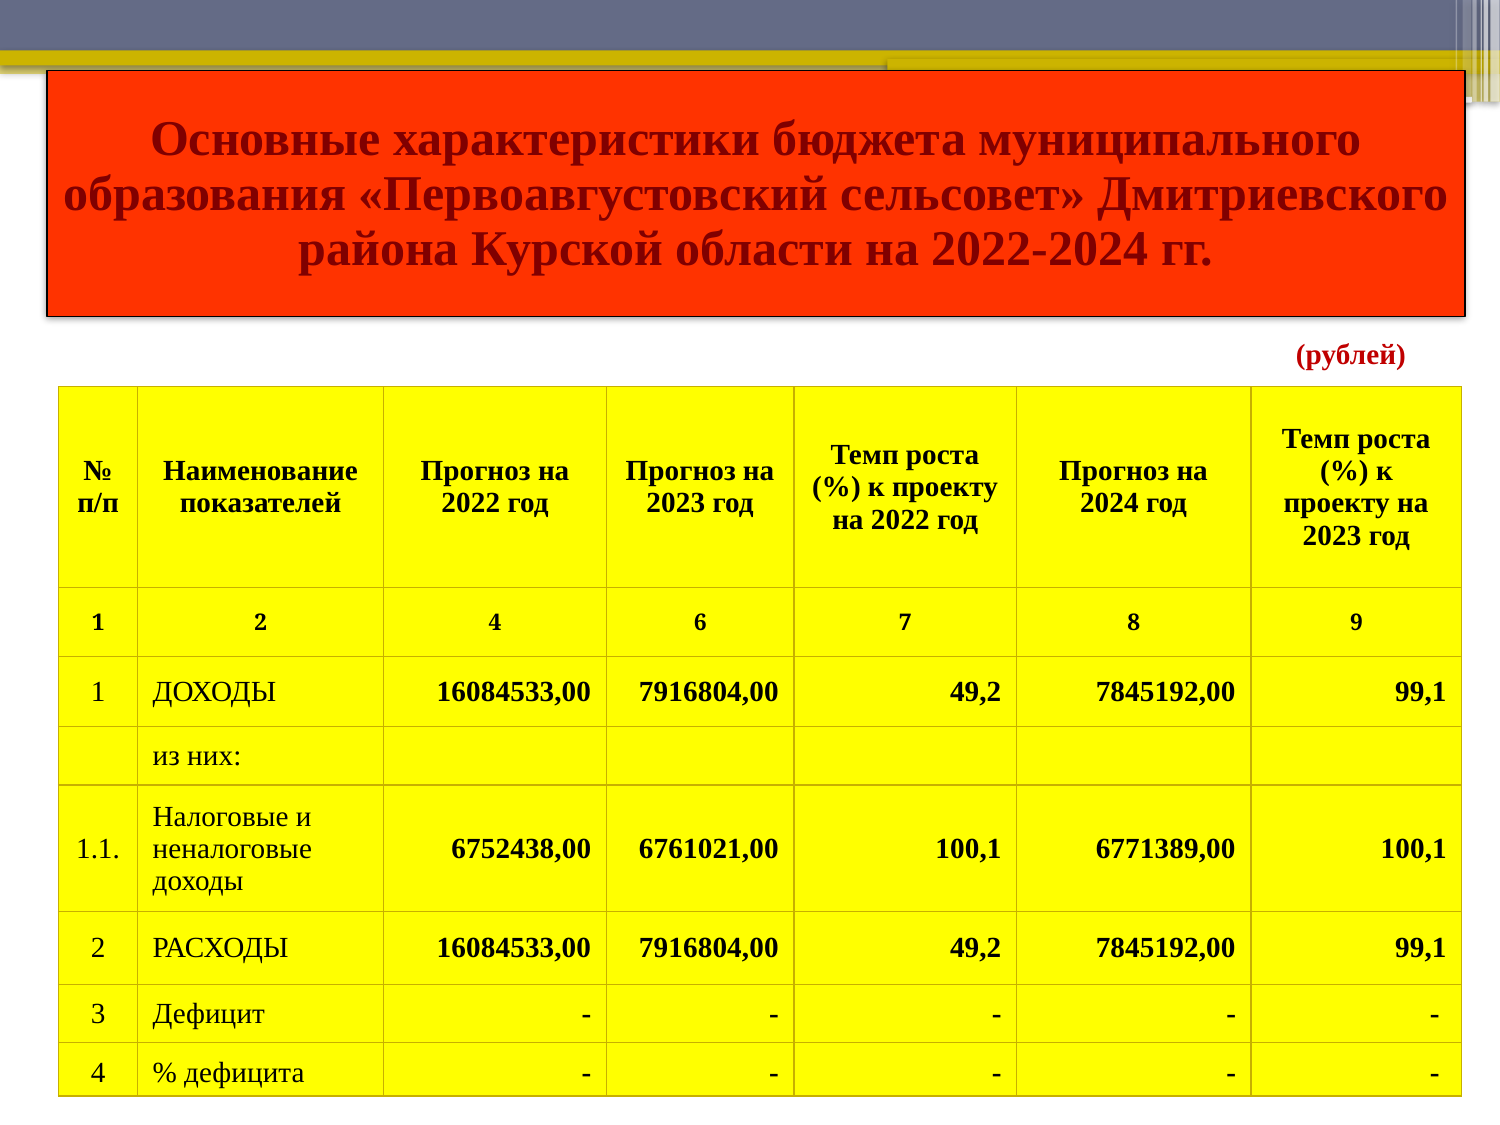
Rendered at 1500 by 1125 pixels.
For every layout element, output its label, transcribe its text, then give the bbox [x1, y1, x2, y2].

table_cell 7845192,00 [1017, 912, 1250, 984]
table_cell 100,1 [1252, 786, 1461, 911]
table_cell - [607, 985, 793, 1042]
table_cell 7 [795, 588, 1016, 656]
table_cell 7916804,00 [607, 657, 793, 726]
table_cell - [607, 1043, 793, 1095]
table_cell 8 [1017, 588, 1250, 656]
table_cell 6771389,00 [1017, 786, 1250, 911]
table_cell 99,1 [1252, 657, 1461, 726]
table_cell 7845192,00 [1017, 657, 1250, 726]
text_box [1311, 9, 1486, 61]
table_cell - [795, 985, 1016, 1042]
table_header Прогноз на 2022 год [384, 387, 606, 587]
table_cell 16084533,00 [384, 657, 606, 726]
table_cell 49,2 [795, 912, 1016, 984]
table_cell % дефицита [138, 1043, 383, 1095]
table_cell [607, 727, 793, 784]
table_cell 100,1 [795, 786, 1016, 911]
table_header Темп роста (%) к проекту на 2023 год [1252, 387, 1461, 587]
title Основные характеристики бюджета муниципального образования «Первоавгустовский сельсовет» Дмитриевского района Курской области на 2022-2024 гг. [46, 70, 1466, 317]
table_cell 16084533,00 [384, 912, 606, 984]
table_cell 49,2 [795, 657, 1016, 726]
table_cell - [384, 985, 606, 1042]
table_cell 99,1 [1252, 912, 1461, 984]
table_cell 7916804,00 [607, 912, 793, 984]
table_header Прогноз на 2023 год [607, 387, 793, 587]
table_cell 6 [607, 588, 793, 656]
table_header № п/п [59, 387, 137, 587]
table_cell 4 [384, 588, 606, 656]
table_cell 1 [59, 657, 137, 726]
table_cell Дефицит [138, 985, 383, 1042]
table_cell 6752438,00 [384, 786, 606, 911]
table_header Темп роста (%) к проекту на 2022 год [795, 387, 1016, 587]
table_cell [384, 727, 606, 784]
table_cell - [795, 1043, 1016, 1095]
table_cell 3 [59, 985, 137, 1042]
table_cell 1 [59, 588, 137, 656]
table_cell из них: [138, 727, 383, 784]
table_cell - [1252, 985, 1461, 1042]
table_cell Налоговые и неналоговые доходы [138, 786, 383, 911]
table_cell 9 [1252, 588, 1461, 656]
text_box (рублей) [1244, 328, 1458, 378]
table_cell 2 [59, 912, 137, 984]
table_cell - [384, 1043, 606, 1095]
table_cell РАСХОДЫ [138, 912, 383, 984]
table_cell - [1017, 1043, 1250, 1095]
table_header Прогноз на 2024 год [1017, 387, 1250, 587]
table_cell - [1252, 1043, 1461, 1095]
table_cell 4 [59, 1043, 137, 1095]
table_cell 6761021,00 [607, 786, 793, 911]
table_cell ДОХОДЫ [138, 657, 383, 726]
table_cell [59, 727, 137, 784]
table_cell [1017, 727, 1250, 784]
table_cell [1252, 727, 1461, 784]
table_cell 2 [138, 588, 383, 656]
table_header Наименование показателей [138, 387, 383, 587]
table_cell - [1017, 985, 1250, 1042]
table_cell [795, 727, 1016, 784]
table_cell 1.1. [59, 786, 137, 911]
